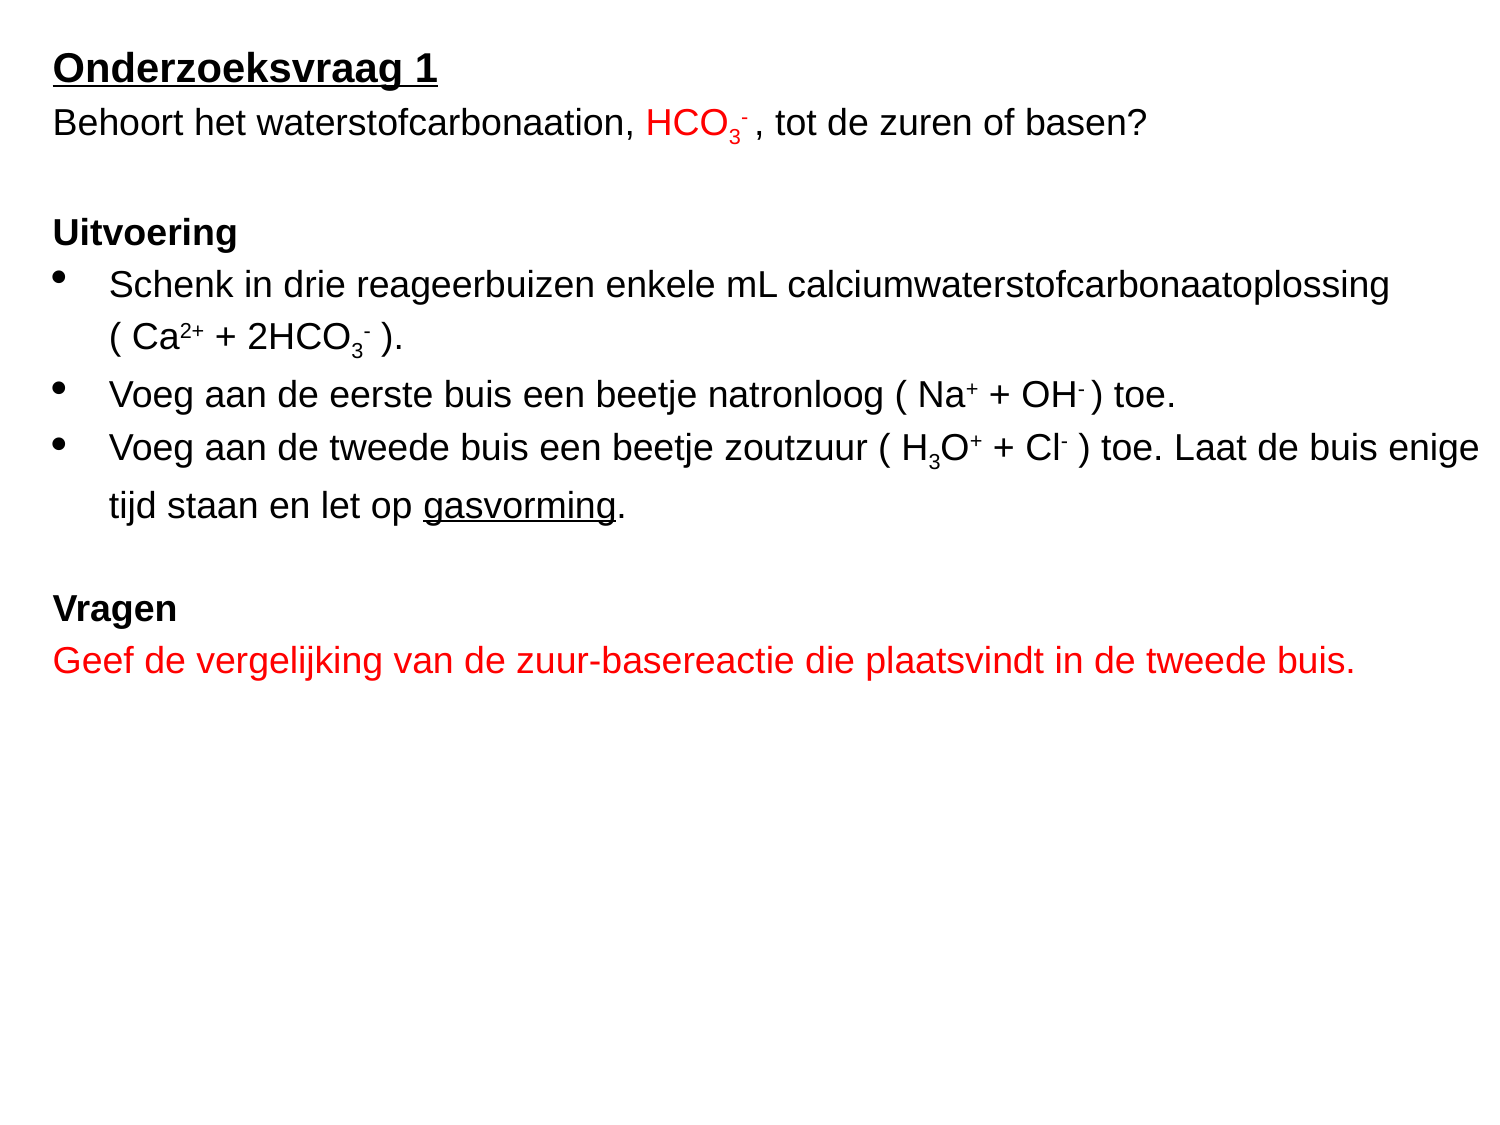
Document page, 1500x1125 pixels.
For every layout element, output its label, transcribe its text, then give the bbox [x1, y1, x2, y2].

text_box Onderzoeksvraag 1 Behoort het waterstofcarbonaation, HCO3- , tot de zuren of basen? Uitvoering Schenk in drie reageerbuizen enkele mL calciumwaterstofcarbonaatoplossing ( Ca2+ + 2HCO3- ). Voeg aan de eerste buis een beetje natronloog ( Na+ + OH- ) toe. Voeg aan de tweede buis een beetje zoutzuur ( H3O+ + Cl- ) toe. Laat de buis enige tijd staan en let op gasvorming. Vragen Geef de vergelijking van de zuur-basereactie die plaatsvindt in de tweede buis. [37, 25, 1500, 861]
